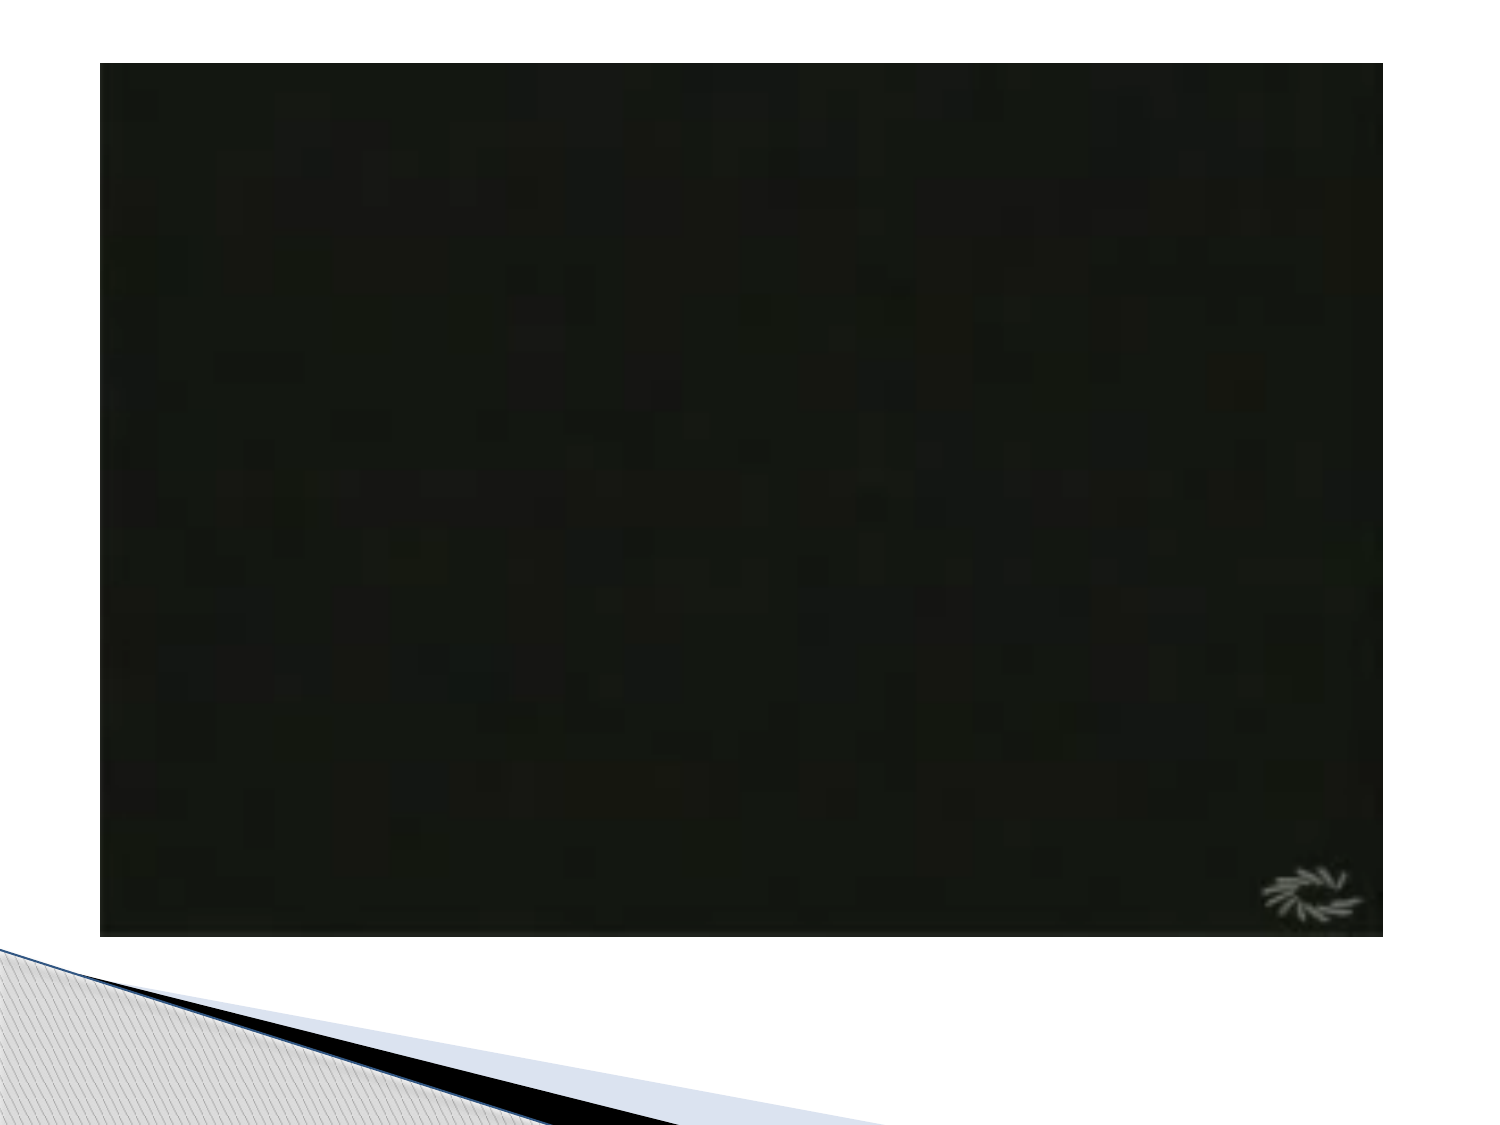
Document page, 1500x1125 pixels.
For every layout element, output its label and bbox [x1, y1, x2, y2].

text_box [99, 62, 1384, 938]
